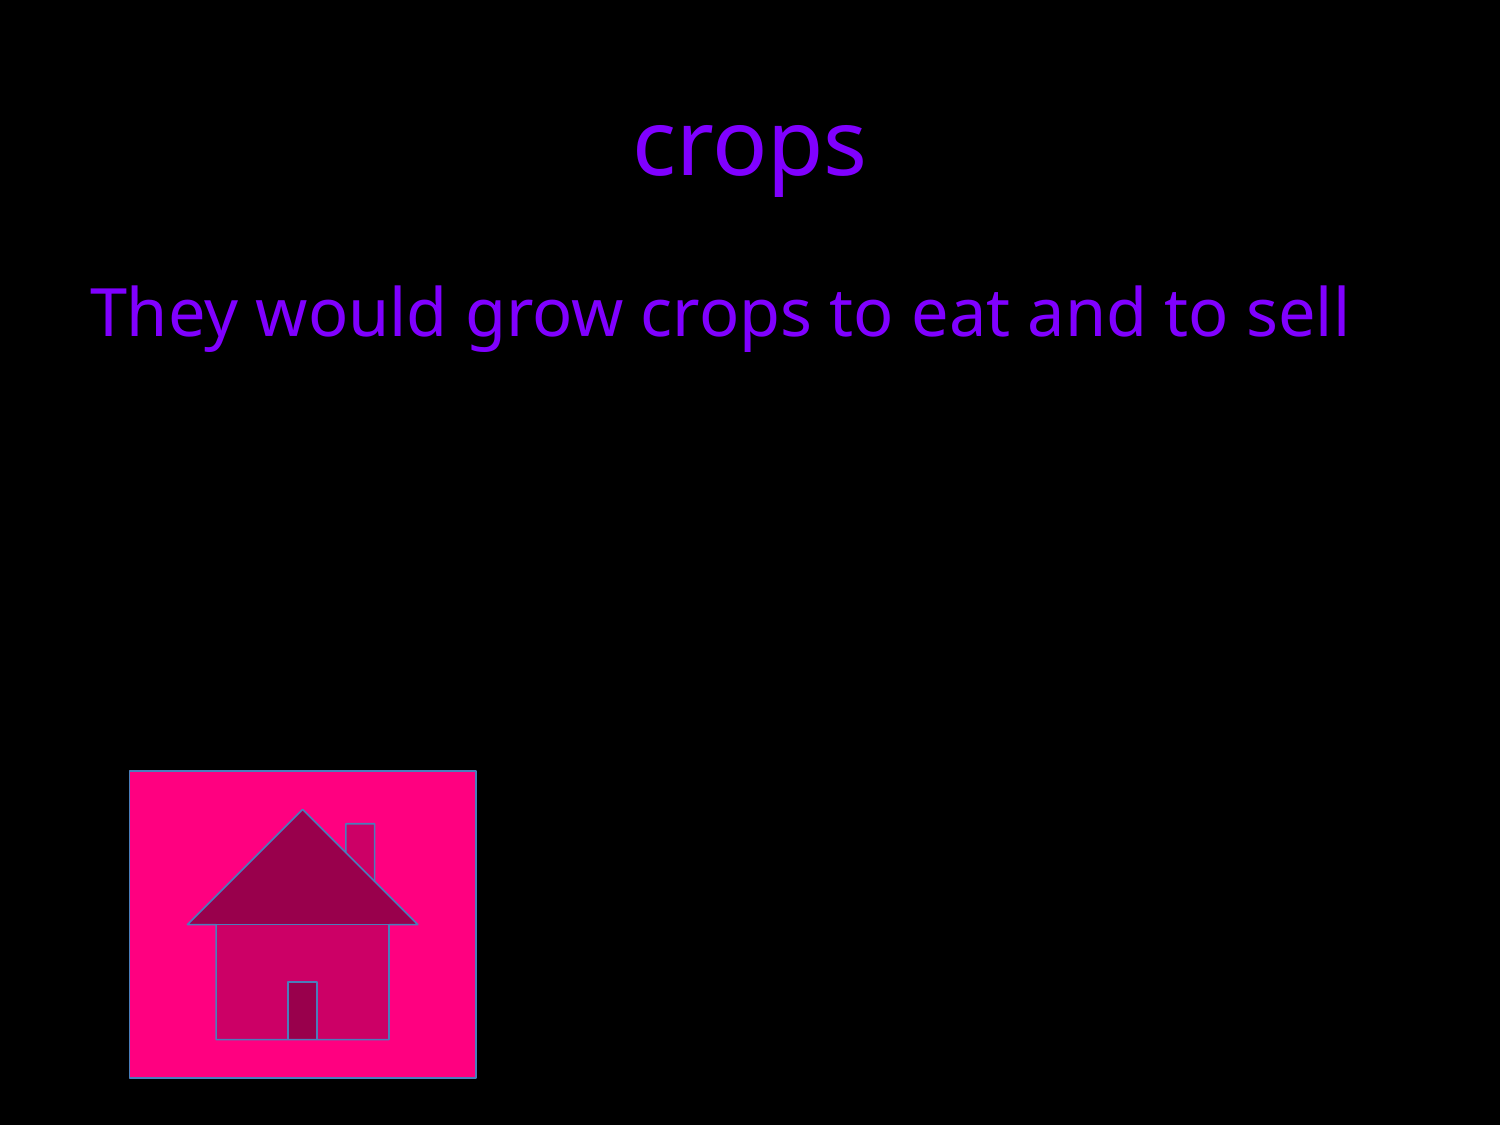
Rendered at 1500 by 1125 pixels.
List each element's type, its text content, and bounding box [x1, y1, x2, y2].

list They would grow crops to eat and to sell [75, 262, 1425, 1005]
title crops [75, 45, 1425, 233]
text_box [129, 770, 477, 1079]
